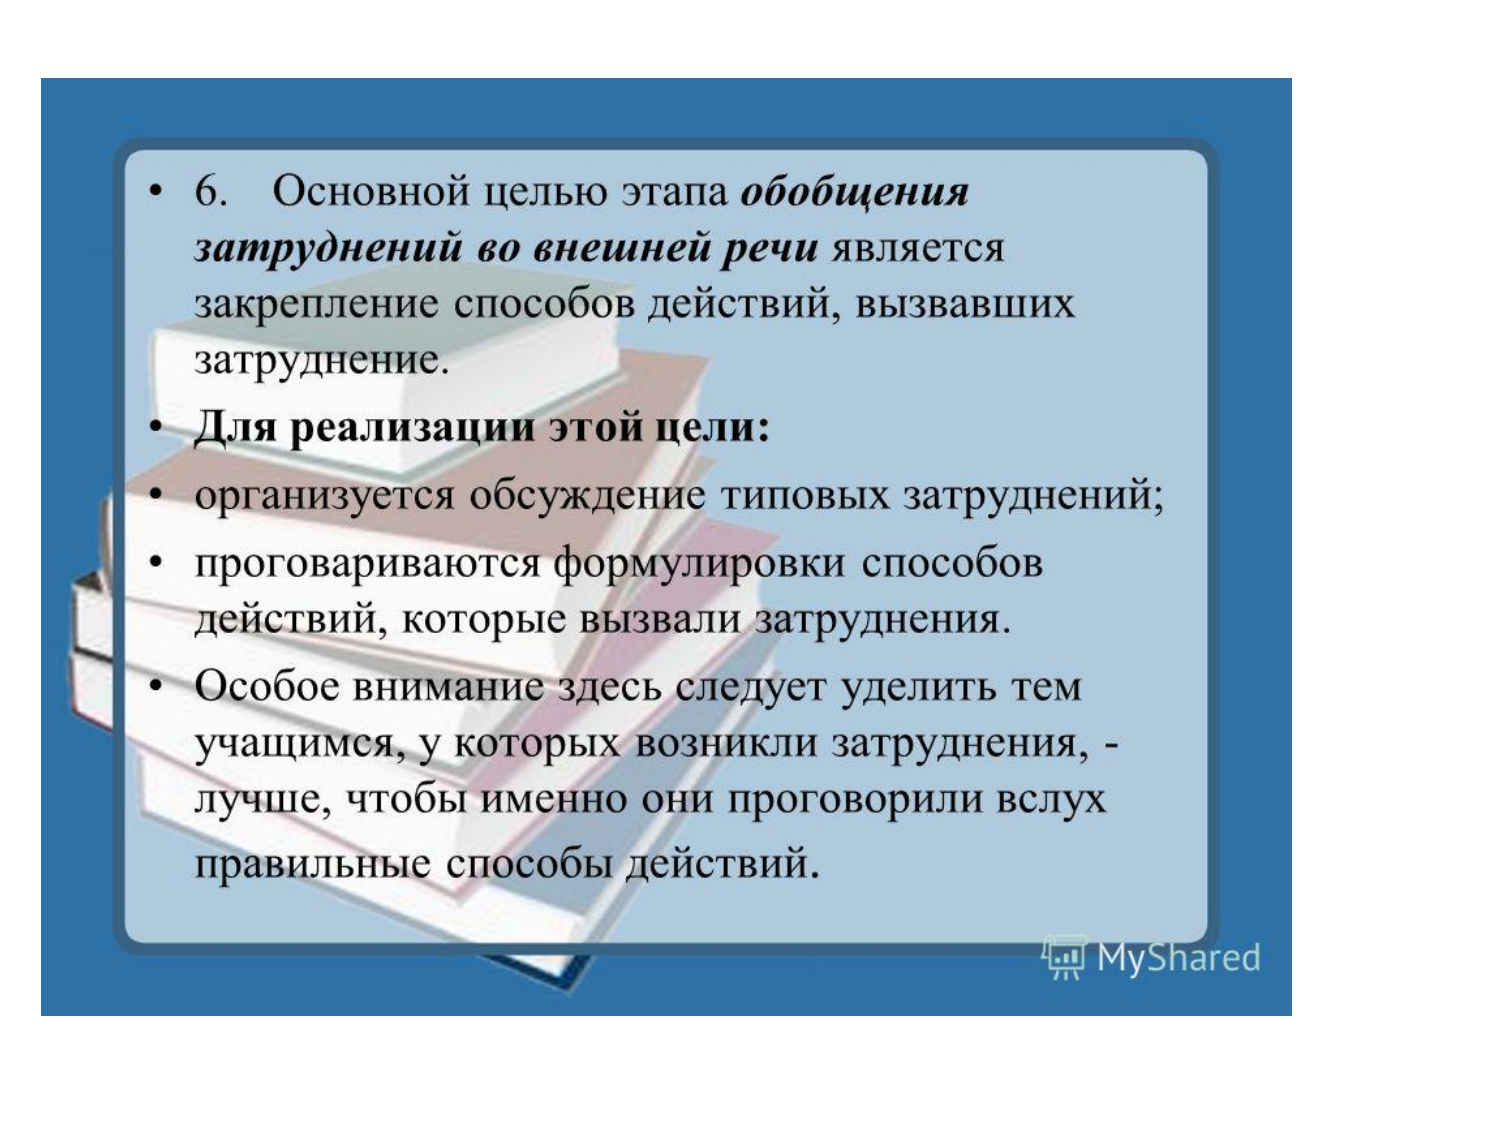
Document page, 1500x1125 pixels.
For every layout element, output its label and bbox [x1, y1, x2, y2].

picture [41, 77, 1292, 1016]
